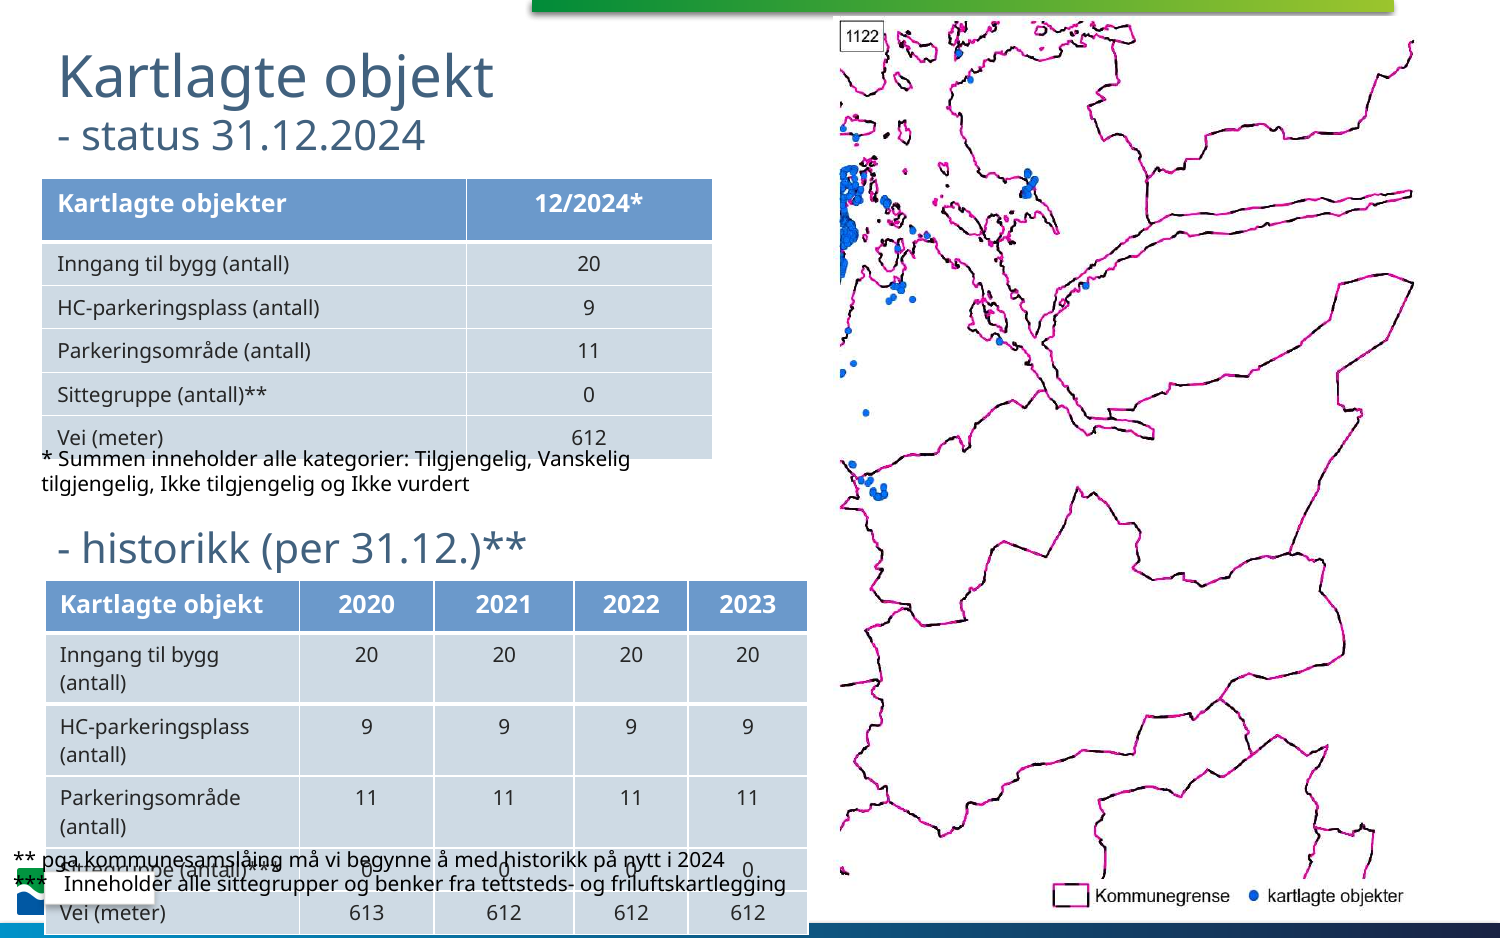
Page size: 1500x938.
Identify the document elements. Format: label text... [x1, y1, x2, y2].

picture [833, 16, 1419, 913]
table_cell 9 [467, 286, 712, 328]
table_cell 11 [575, 777, 687, 838]
text_box * Summen inneholder alle kategorier: Tilgjengelig, Vanskelig tilgjengelig, Ikke tilgjengelig og Ikke vurdert [26, 438, 711, 504]
table_cell Parkeringsområde (antall) [46, 777, 299, 838]
table_cell 11 [467, 329, 712, 372]
table_cell 11 [435, 777, 573, 838]
table_cell 612 [575, 904, 687, 934]
table_cell Sittegruppe (antall)** [42, 373, 466, 415]
table_cell 612 [435, 904, 573, 934]
table_cell 9 [300, 706, 433, 775]
text_box Kartlagte objekt - status 31.12.2024 [42, 24, 828, 167]
table_header Kartlagte objekter [42, 179, 466, 240]
table_cell 20 [689, 635, 807, 702]
table_cell 612 [689, 892, 807, 934]
table_cell Vei (meter) [46, 904, 299, 934]
table_header 12/2024* [467, 179, 712, 240]
table_cell 11 [300, 777, 433, 838]
table_header 2021 [435, 581, 573, 631]
table_cell 0 [802, 849, 807, 890]
table_cell HC-parkeringsplass (antall) [46, 706, 299, 775]
table_cell 612 [467, 416, 712, 459]
table_cell Inngang til bygg (antall) [42, 244, 466, 285]
table_header 2022 [575, 581, 687, 631]
table_cell 9 [435, 706, 573, 775]
table_cell HC-parkeringsplass (antall) [42, 286, 466, 328]
table_header 2023 [689, 581, 807, 631]
table_cell 20 [575, 635, 687, 702]
table_cell 20 [300, 635, 433, 702]
text_box ** pga kommunesamslåing må vi begynne å med historikk på nytt i 2024 *** Inneholder alle sittegrupper og benker fra tettsteds- og friluftskartlegging [0, 838, 802, 904]
table_cell 9 [689, 706, 807, 775]
table_cell 0 [467, 373, 712, 415]
table_cell 11 [689, 777, 807, 847]
table_cell Inngang til bygg (antall) [46, 635, 299, 702]
table_cell Parkeringsområde (antall) [42, 329, 466, 372]
table_cell 613 [300, 904, 433, 934]
table_cell Vei (meter) [42, 416, 466, 438]
table_header Kartlagte objekt [46, 581, 299, 631]
table_cell 20 [435, 635, 573, 702]
table_cell 9 [575, 706, 687, 775]
text_box - historikk (per 31.12.)** [42, 496, 828, 580]
table_header 2020 [300, 581, 433, 631]
table_cell 20 [467, 244, 712, 285]
